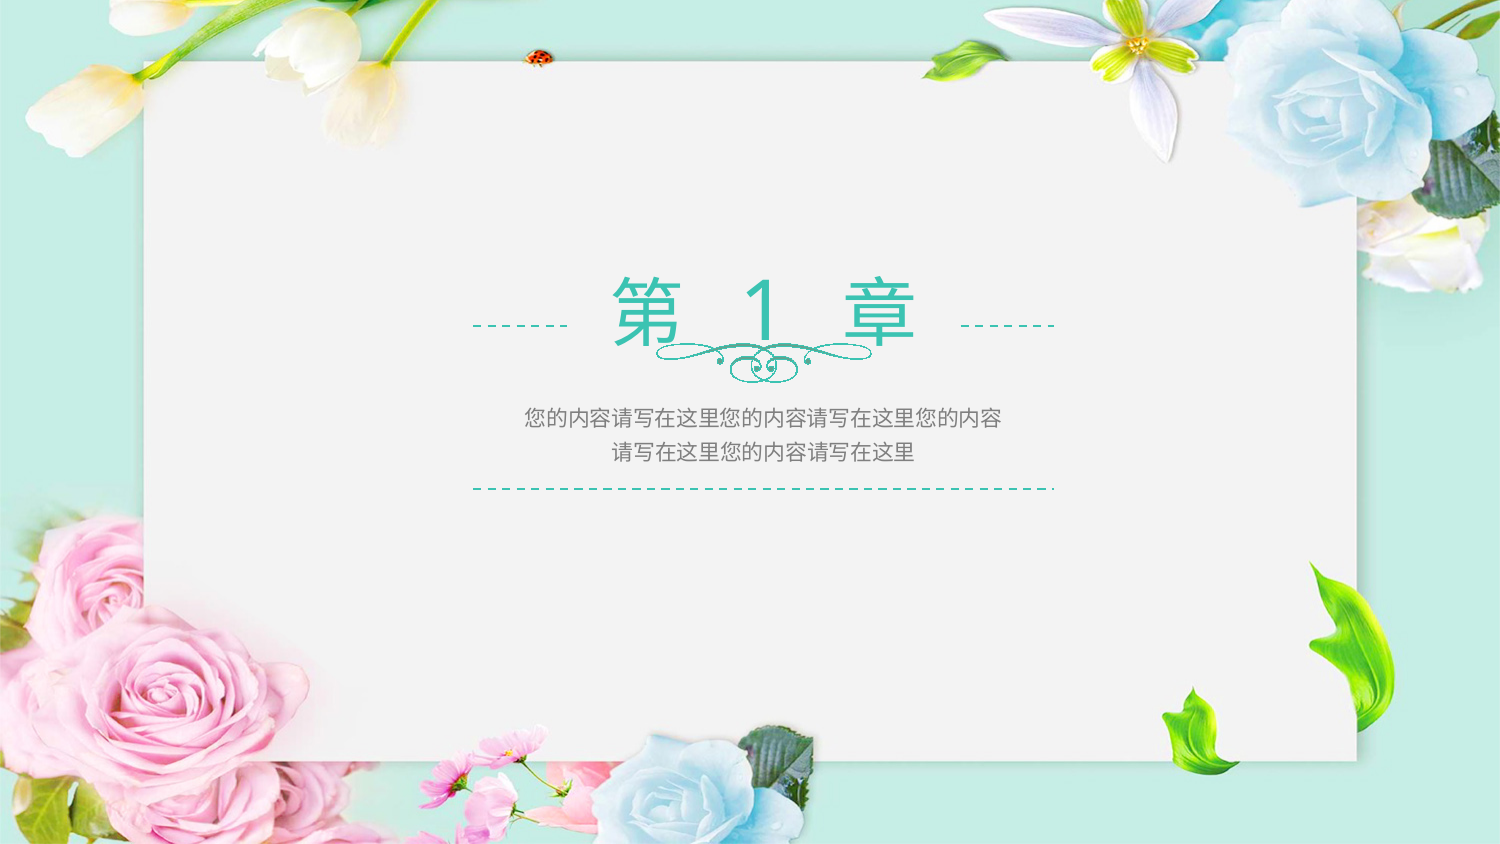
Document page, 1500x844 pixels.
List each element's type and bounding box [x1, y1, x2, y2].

text_box [473, 248, 1055, 383]
picture [0, 0, 1500, 844]
